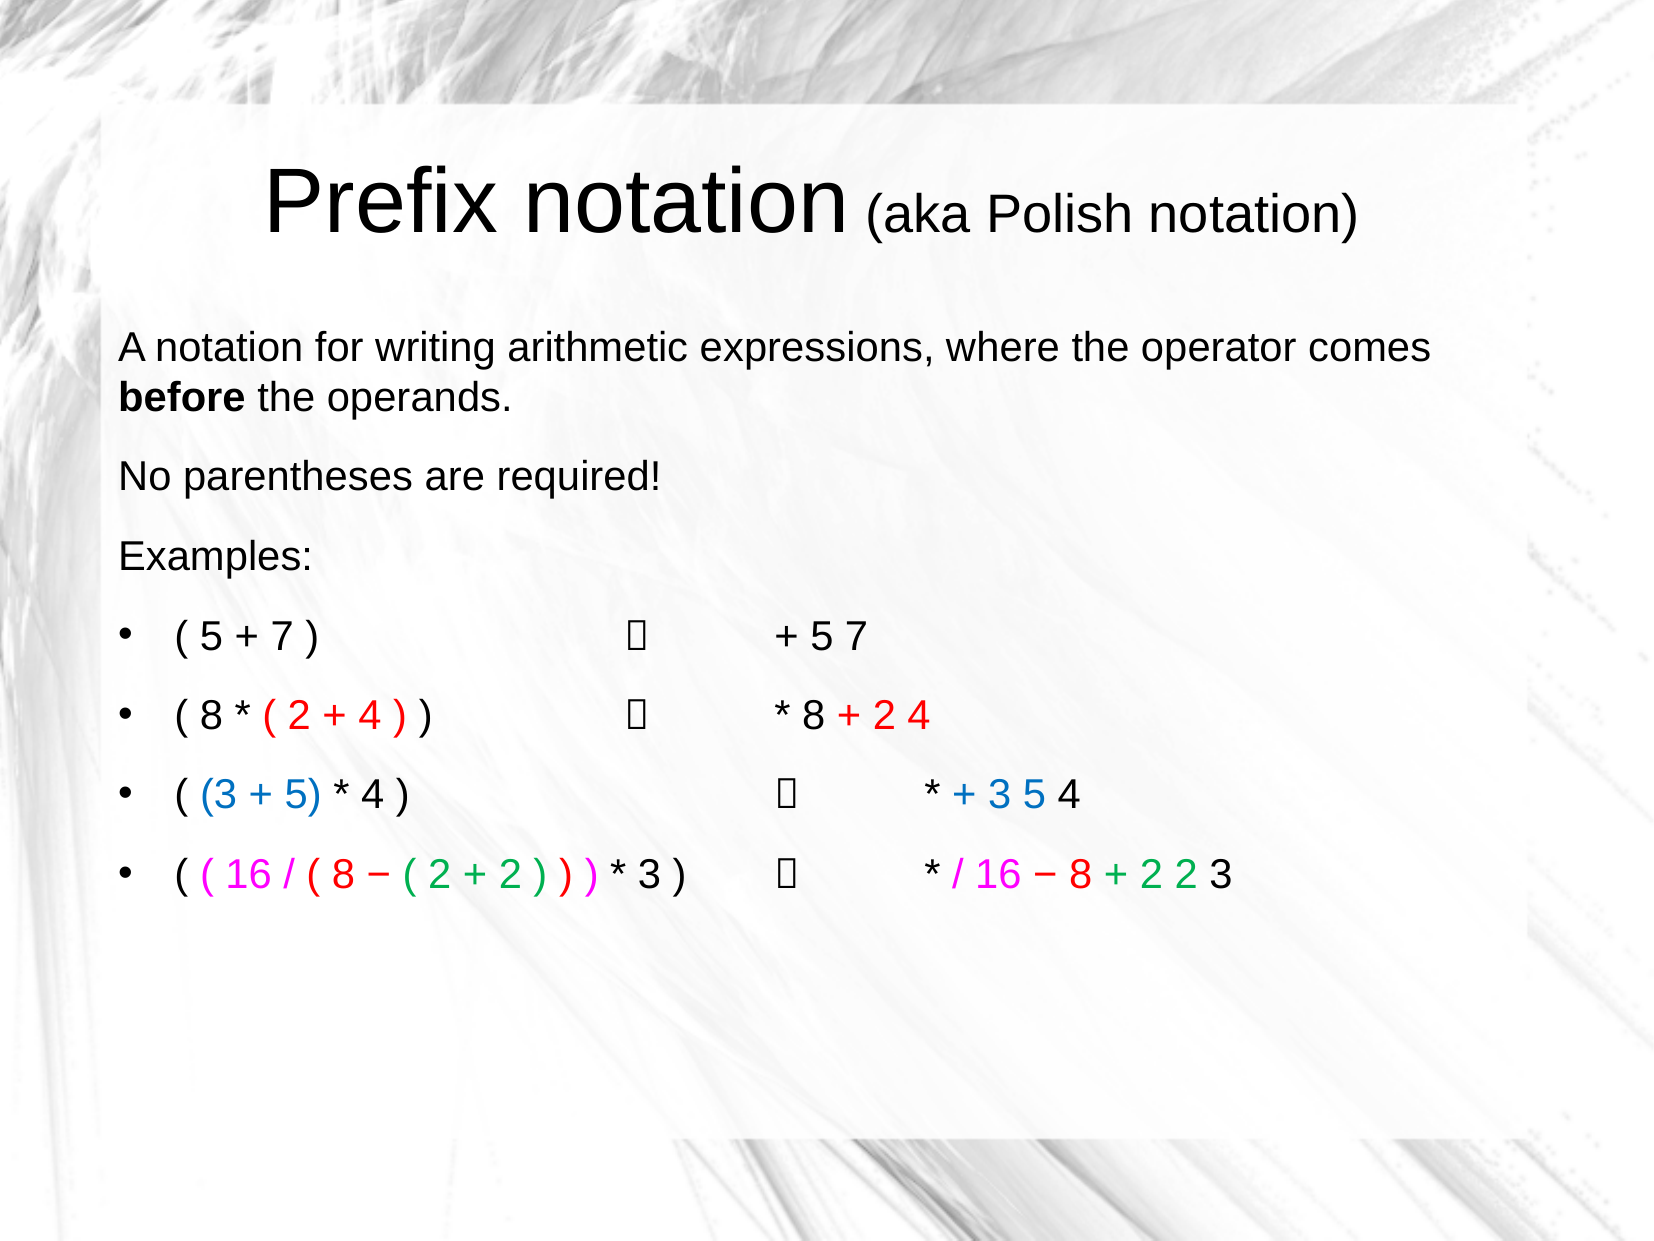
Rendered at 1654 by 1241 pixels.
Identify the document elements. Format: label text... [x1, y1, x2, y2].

list A notation for writing arithmetic expressions, where the operator comes before the operands. No parentheses are required! Examples: ( 5 + 7 )  + 5 7 ( 8 * ( 2 + 4 ) )  * 8 + 2 4 ( (3 + 5) * 4 )  * + 3 5 4 ( ( 16 / ( 8 − ( 2 + 2 ) ) ) * 3 )  * / 16 − 8 + 2 2 3 [118, 319, 1571, 1102]
title Prefix notation (aka Polish notation) [118, 112, 1506, 281]
picture [0, 0, 1654, 1241]
